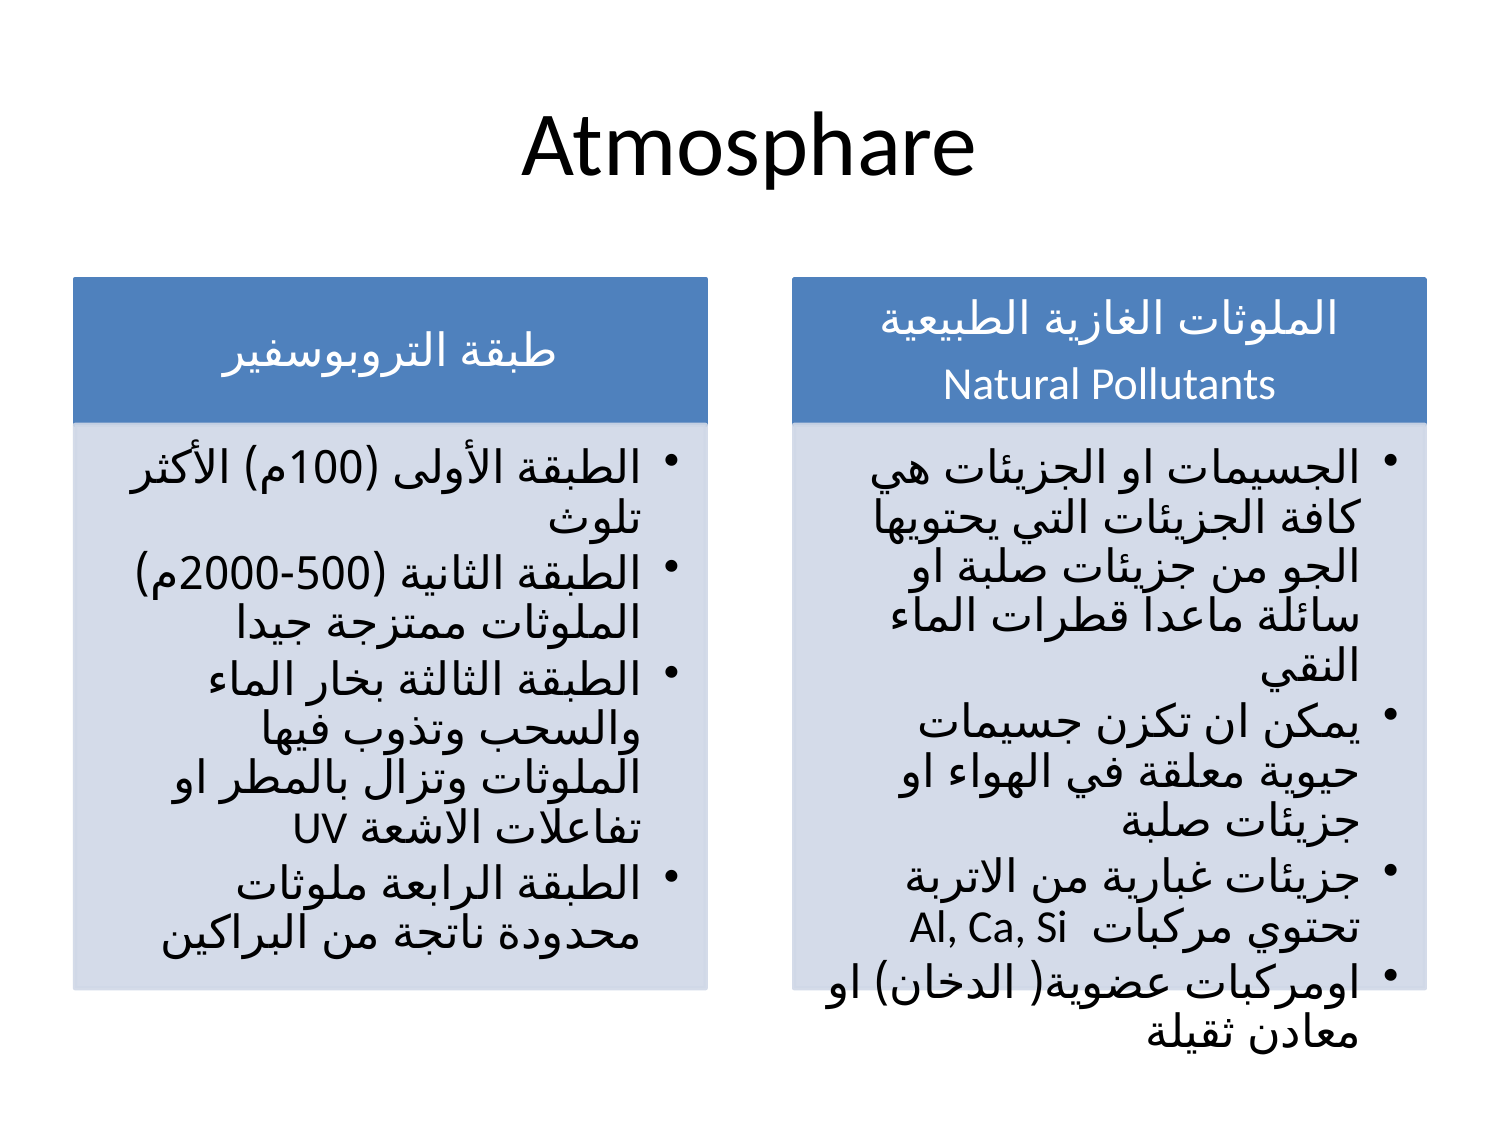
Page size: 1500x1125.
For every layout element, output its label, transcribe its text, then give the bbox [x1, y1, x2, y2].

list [74, 262, 1426, 1006]
title Atmosphare [75, 45, 1425, 233]
